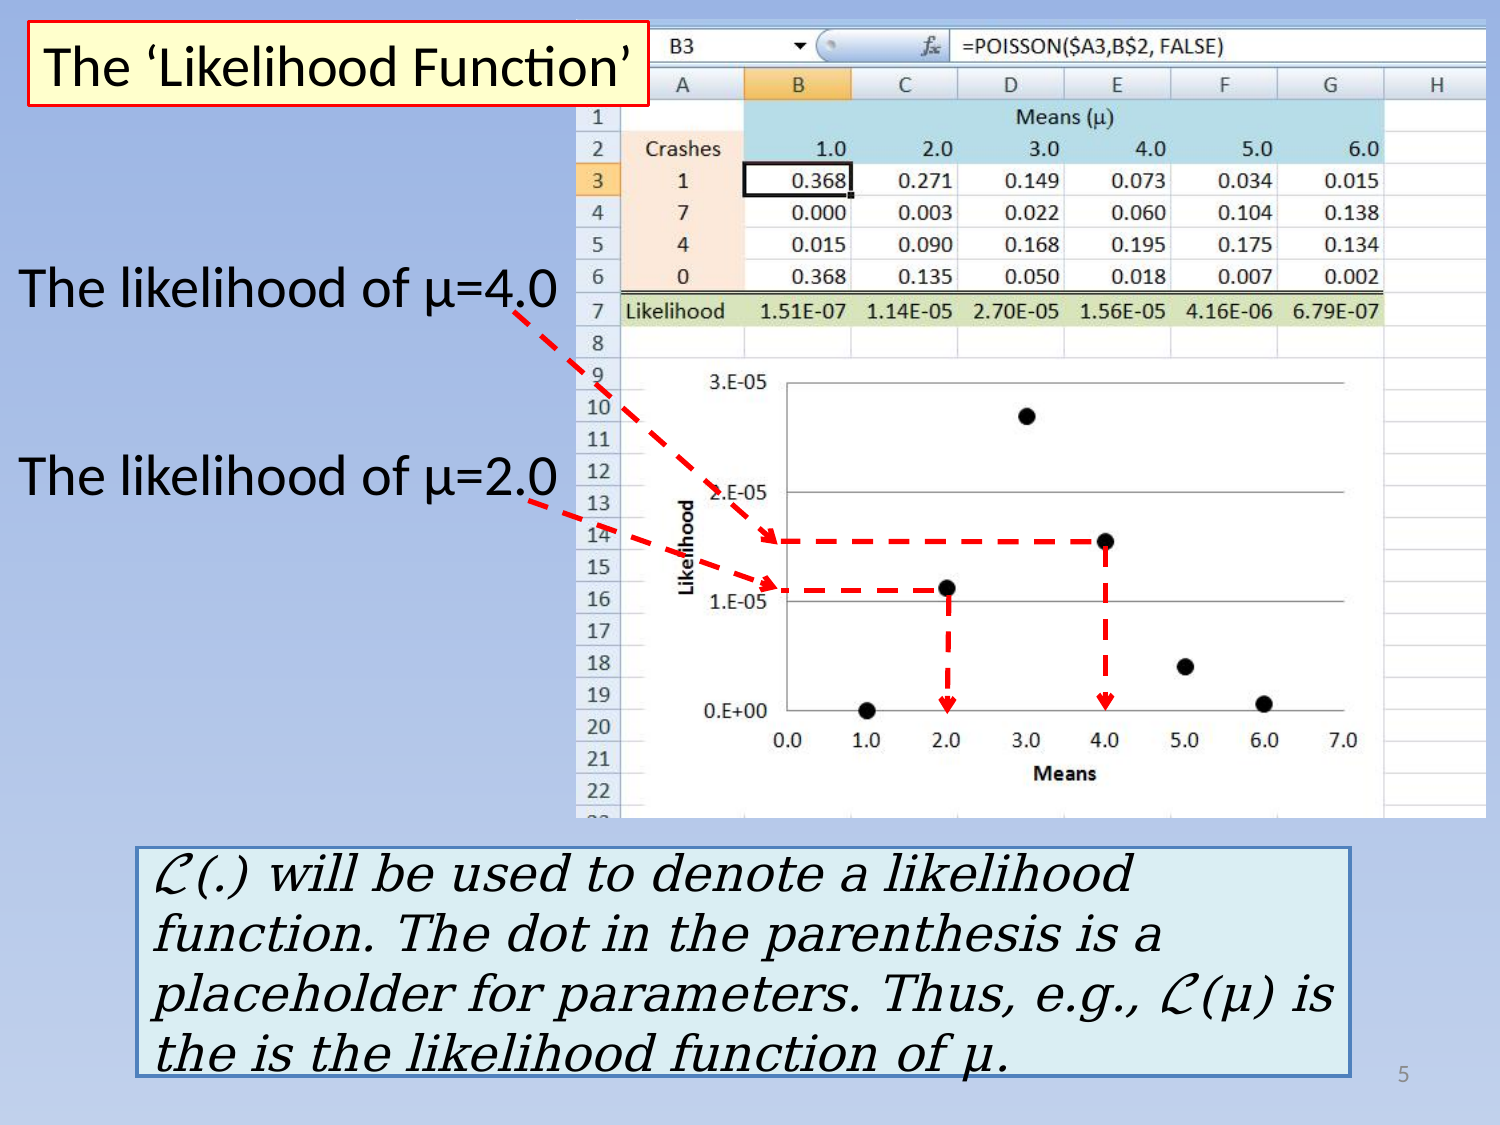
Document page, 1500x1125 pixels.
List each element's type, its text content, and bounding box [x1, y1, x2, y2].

text_box The likelihood of μ=4.0 [3, 241, 571, 326]
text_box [513, 311, 778, 545]
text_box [946, 594, 950, 715]
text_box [527, 500, 778, 589]
text_box The ‘Likelihood Function’ [28, 21, 572, 106]
text_box ℒ(.) will be used to denote a likelihood function. The dot in the parenthesis is a placeholder for parameters. Thus, e.g., ℒ(μ) is the is the likelihood function of μ. [136, 847, 1350, 1077]
slide_number 5 [1074, 1042, 1425, 1103]
text_box The likelihood of μ=2.0 [3, 429, 508, 515]
picture [576, 19, 1486, 819]
